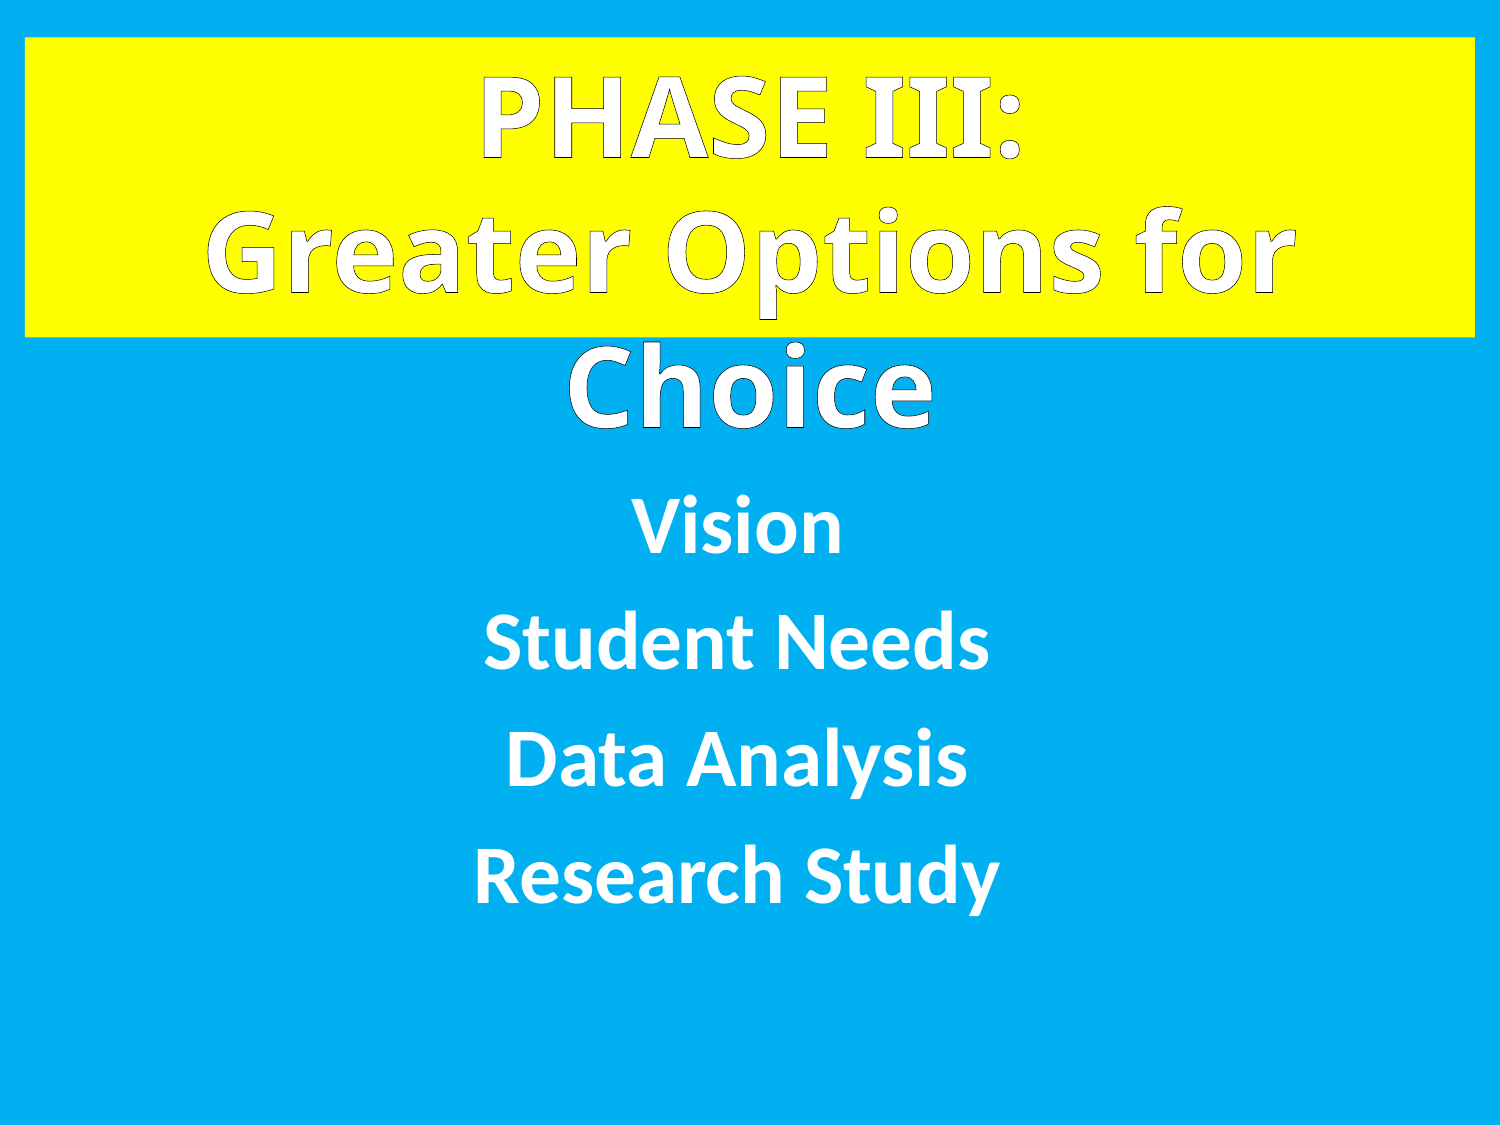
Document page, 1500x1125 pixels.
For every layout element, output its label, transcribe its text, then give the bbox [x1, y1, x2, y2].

picture [787, 343, 804, 358]
picture [714, 366, 773, 428]
list Vision Student Needs Data Analysis Research Study [62, 462, 1413, 988]
picture [787, 367, 803, 427]
text_box PHASE III: Greater Options for Choice [24, 37, 1475, 338]
picture [570, 347, 629, 428]
picture [644, 343, 700, 427]
picture [818, 365, 865, 428]
picture [876, 365, 931, 428]
